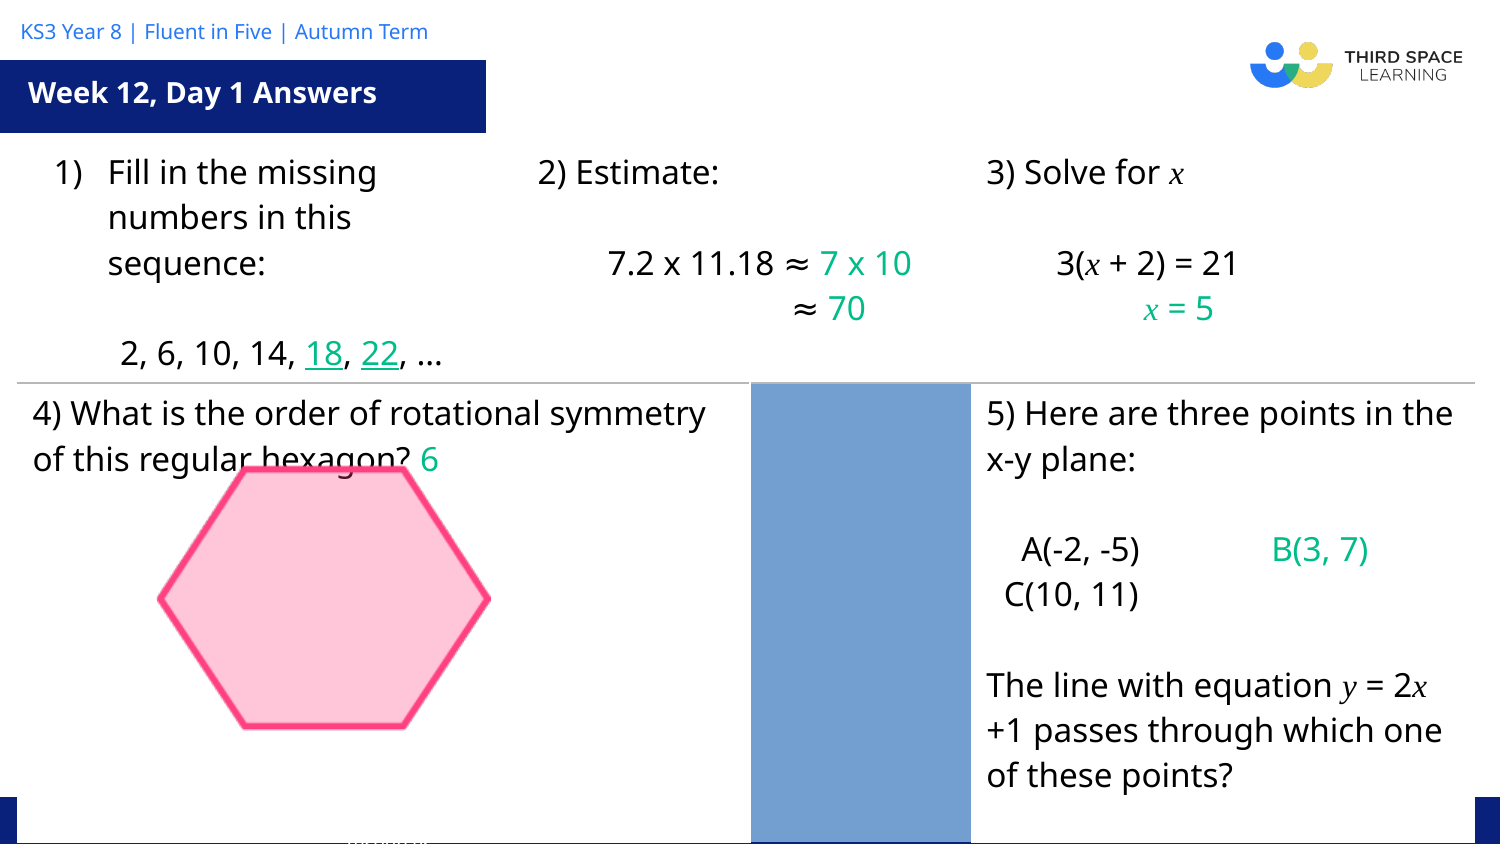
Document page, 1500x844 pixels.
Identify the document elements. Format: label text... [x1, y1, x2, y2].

table_cell 5) Here are three points in the x-y plane: A(-2, -5) B(3, 7) C(10, 11) The line with equation y = 2x +1 passes through which one of these points? [972, 384, 1474, 841]
picture [1250, 33, 1465, 99]
picture [155, 465, 492, 731]
table_cell 4) What is the order of rotational symmetry of this regular hexagon? 6 [19, 384, 749, 841]
table_header 3) Solve for x 3(x + 2) = 21 x = 5 [972, 142, 1474, 382]
table_header Fill in the missing numbers in this sequence: 2, 6, 10, 14, 18, 22, … [19, 142, 522, 382]
text_box Week 12, Day 1 Answers [13, 59, 427, 125]
table_header 2) Estimate: 7.2 x 11.18 ≈ 7 x 10 ≈ 70 [524, 142, 971, 382]
